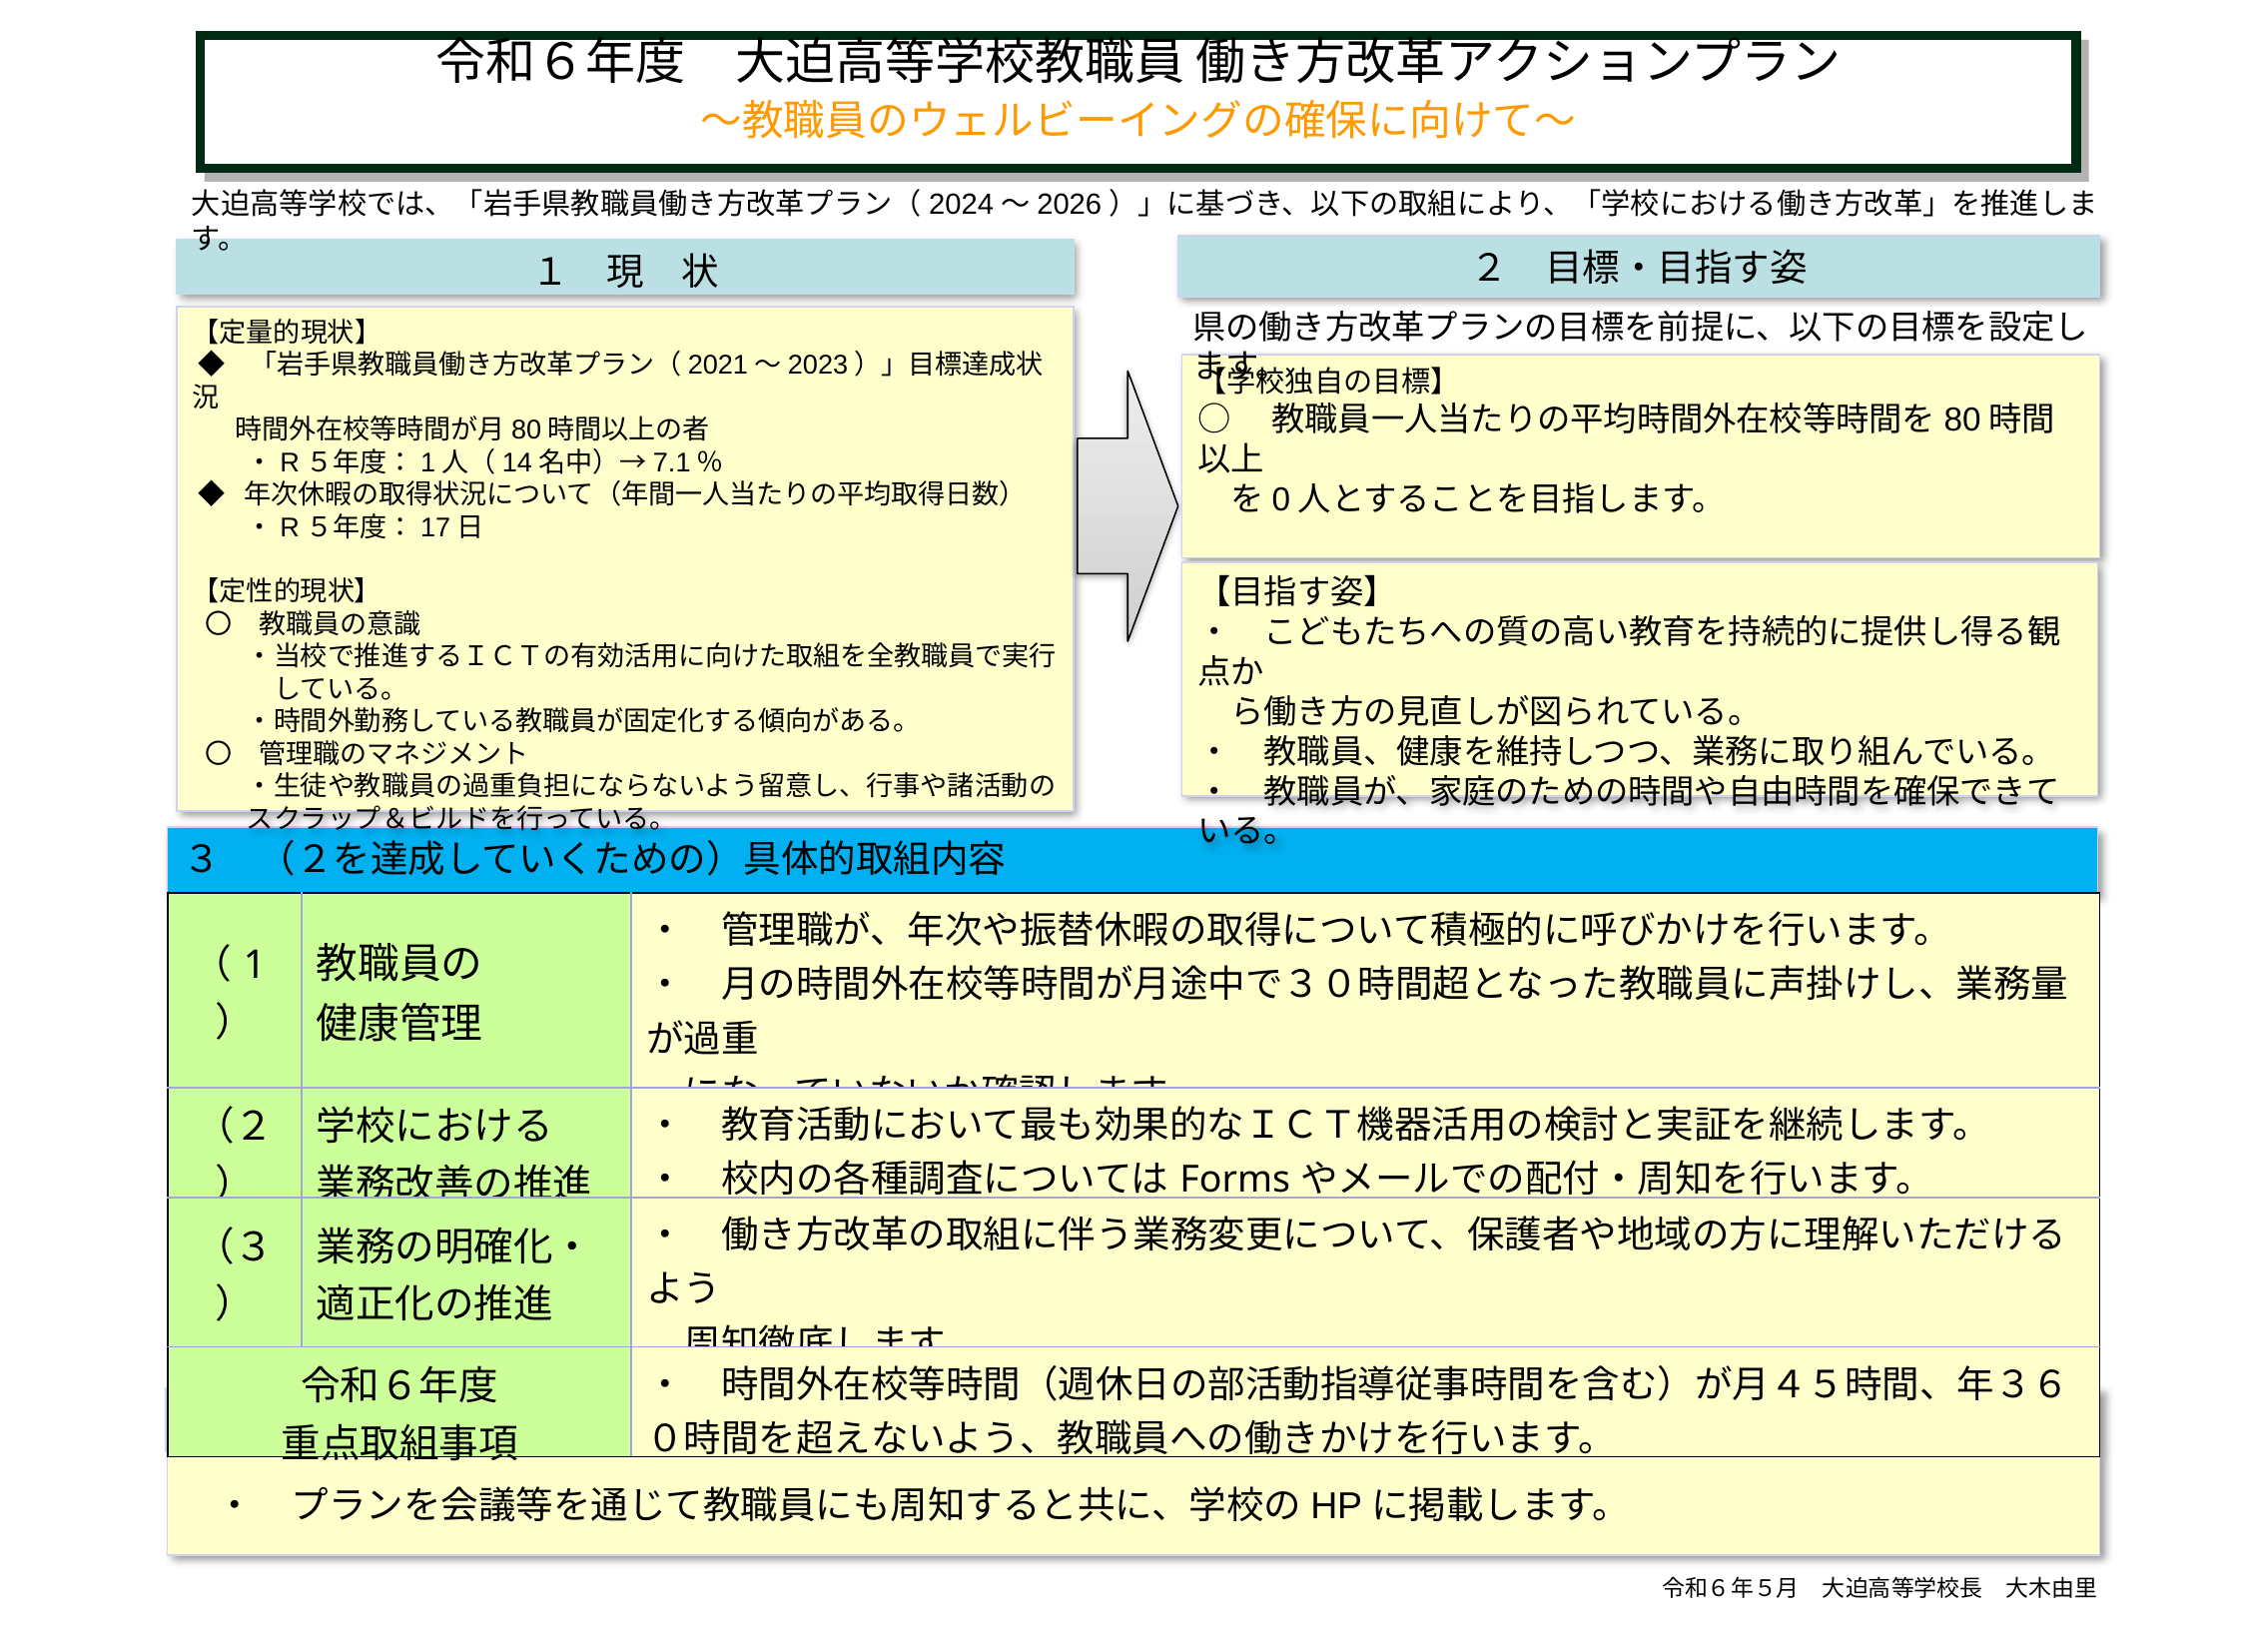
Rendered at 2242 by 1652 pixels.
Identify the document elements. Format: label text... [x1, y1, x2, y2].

text_box 【定量的現状】 ◆ 「岩手県教職員働き方改革プラン（2021～2023）」目標達成状況 時間外在校等時間が月80時間以上の者 ・R５年度：1人（14名中）→7.1％ ◆ 年次休暇の取得状況について（年間一人当たりの平均取得日数） ・R５年度：17日 【定性的現状】 〇 教職員の意識 ・当校で推進するＩＣＴの有効活用に向けた取組を全教職員で実行 している。 ・時間外勤務している教職員が固定化する傾向がある。 〇 管理職のマネジメント ・生徒や教職員の過重負担にならないよう留意し、行事や諸活動の スクラップ＆ビルドを行っている。 [177, 307, 1074, 812]
text_box ３ （２を達成していくための）具体的取組内容 [167, 826, 2098, 892]
text_box 大迫高等学校では、「岩手県教職員働き方改革プラン（2024～2026）」に基づき、以下の取組により、「学校における働き方改革」を推進します。 [177, 177, 2129, 263]
text_box ・ プランを会議等を通じて教職員にも周知すると共に、学校のHPに掲載します。 [167, 1457, 2100, 1555]
table_cell （３） [169, 1199, 301, 1346]
text_box 【学校独自の目標】 ○ 教職員一人当たりの平均時間外在校等時間を80時間以上 を0人とすることを目指します。 [1181, 393, 2100, 558]
text_box 県の働き方改革プランの目標を前提に、以下の目標を設定します。 [1177, 298, 2124, 393]
text_box [1077, 370, 1179, 642]
text_box 令和６年度 大迫高等学校教職員 働き方改革アクションプラン ～教職員のウェルビーイングの確保に向けて～ [200, 35, 2076, 169]
table_header 教職員の 健康管理 [303, 894, 630, 1087]
table_cell 令和６年度 重点取組事項 [169, 1347, 630, 1456]
table_header ・ 管理職が、年次や振替休暇の取得について積極的に呼びかけを行います。 ・ 月の時間外在校等時間が月途中で３０時間超となった教職員に声掛けし、業務量が過重 になっていないか確認します。 [632, 894, 2099, 1087]
text_box １ 現 状 [177, 263, 1074, 295]
table_cell （２） [169, 1089, 301, 1197]
table_cell ・ 教育活動において最も効果的なＩＣＴ機器活用の検討と実証を継続します。 ・ 校内の各種調査についてはFormsやメールでの配付・周知を行います。 [632, 1089, 2099, 1197]
table_cell 学校における 業務改善の推進 [303, 1089, 630, 1197]
table_header （1） [169, 894, 301, 1087]
table_cell 業務の明確化・ 適正化の推進 [303, 1199, 630, 1346]
table_cell ・ 時間外在校等時間（週休日の部活動指導従事時間を含む）が月４５時間、年３６０時間を超えないよう、教職員への働きかけを行います。 [632, 1347, 2099, 1456]
table_cell ・ 働き方改革の取組に伴う業務変更について、保護者や地域の方に理解いただけるよう 周知徹底します。 [632, 1199, 2099, 1346]
text_box 【目指す姿】 ・ こどもたちへの質の高い教育を持続的に提供し得る観点か ら働き方の見直しが図られている。 ・ 教職員、健康を維持しつつ、業務に取り組んでいる。 ・ 教職員が、家庭のための時間や自由時間を確保できている。 [1181, 562, 2098, 797]
text_box 令和６年５月 大迫高等学校長 大木由里 [1474, 1560, 2242, 1614]
text_box ２ 目標・目指す姿 [1177, 236, 2100, 298]
